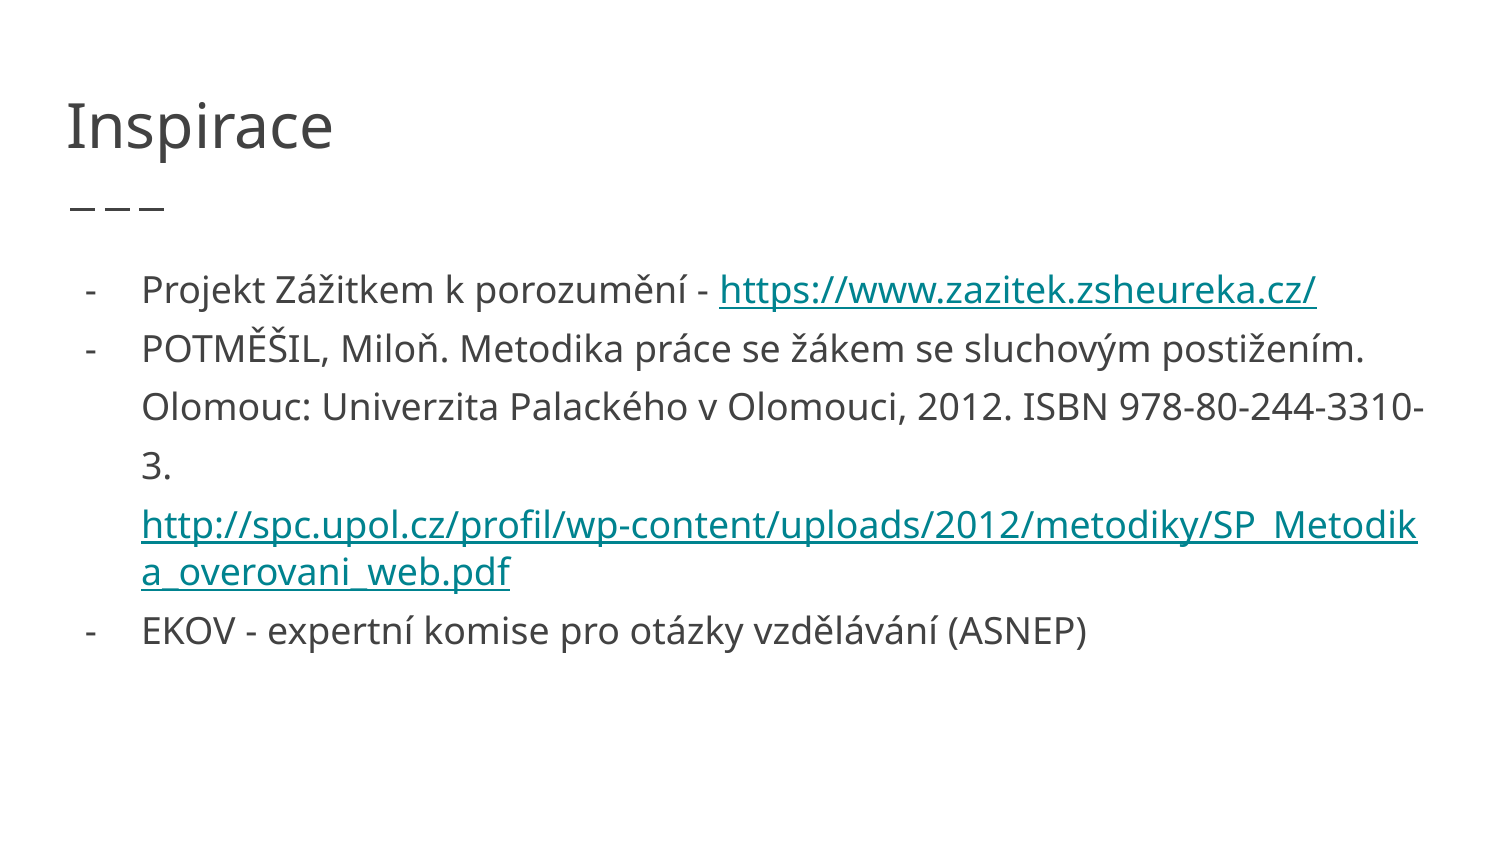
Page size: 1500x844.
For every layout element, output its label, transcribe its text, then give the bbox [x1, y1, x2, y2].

title Inspirace [51, 61, 1449, 182]
list Projekt Zážitkem k porozumění - https://www.zazitek.zsheureka.cz/ POTMĚŠIL, Miloň. Metodika práce se žákem se sluchovým postižením. Olomouc: Univerzita Palackého v Olomouci, 2012. ISBN 978-80-244-3310-3. http://spc.upol.cz/profil/wp-content/uploads/2012/metodiky/SP_Metodika_overovani_web.pdf EKOV - expertní komise pro otázky vzdělávání (ASNEP) [51, 240, 1449, 750]
